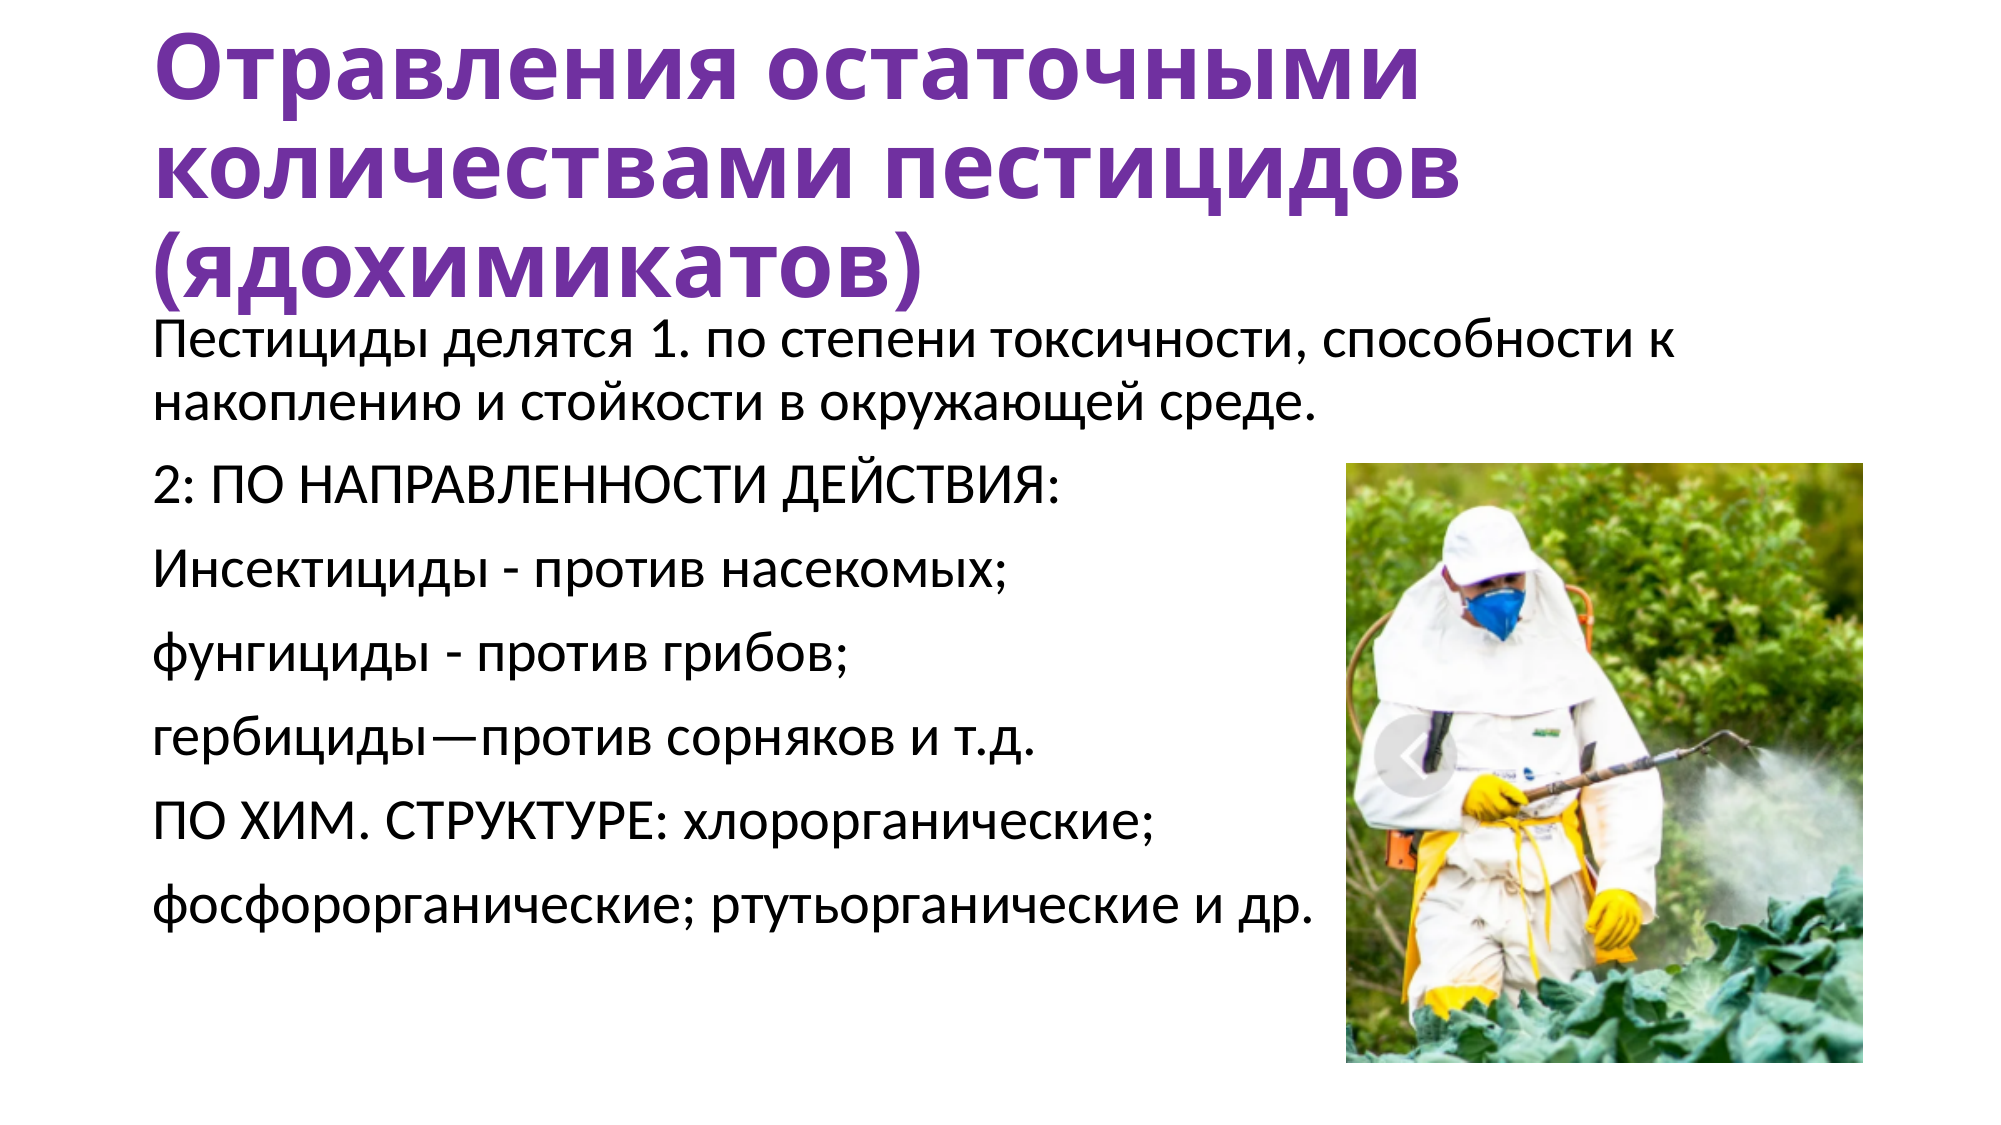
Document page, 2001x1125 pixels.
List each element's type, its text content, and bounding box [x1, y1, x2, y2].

title Отравления остаточными количествами пестицидов (ядохимикатов) [137, 59, 1863, 278]
list Пестициды делятся 1. по степени токсичности, способности к накоплению и стойкости в окружающей среде. 2: ПО НАПРАВЛЕННОСТИ ДЕЙСТВИЯ: Инсектициды - против насекомых; фунгициды - против грибов; гербициды—против сорняков и т.д. ПО ХИМ. СТРУКТУРЕ: хлорорганические; фосфорорганические; ртутьорганические и др. [137, 299, 1863, 1014]
picture [1346, 463, 1863, 1063]
